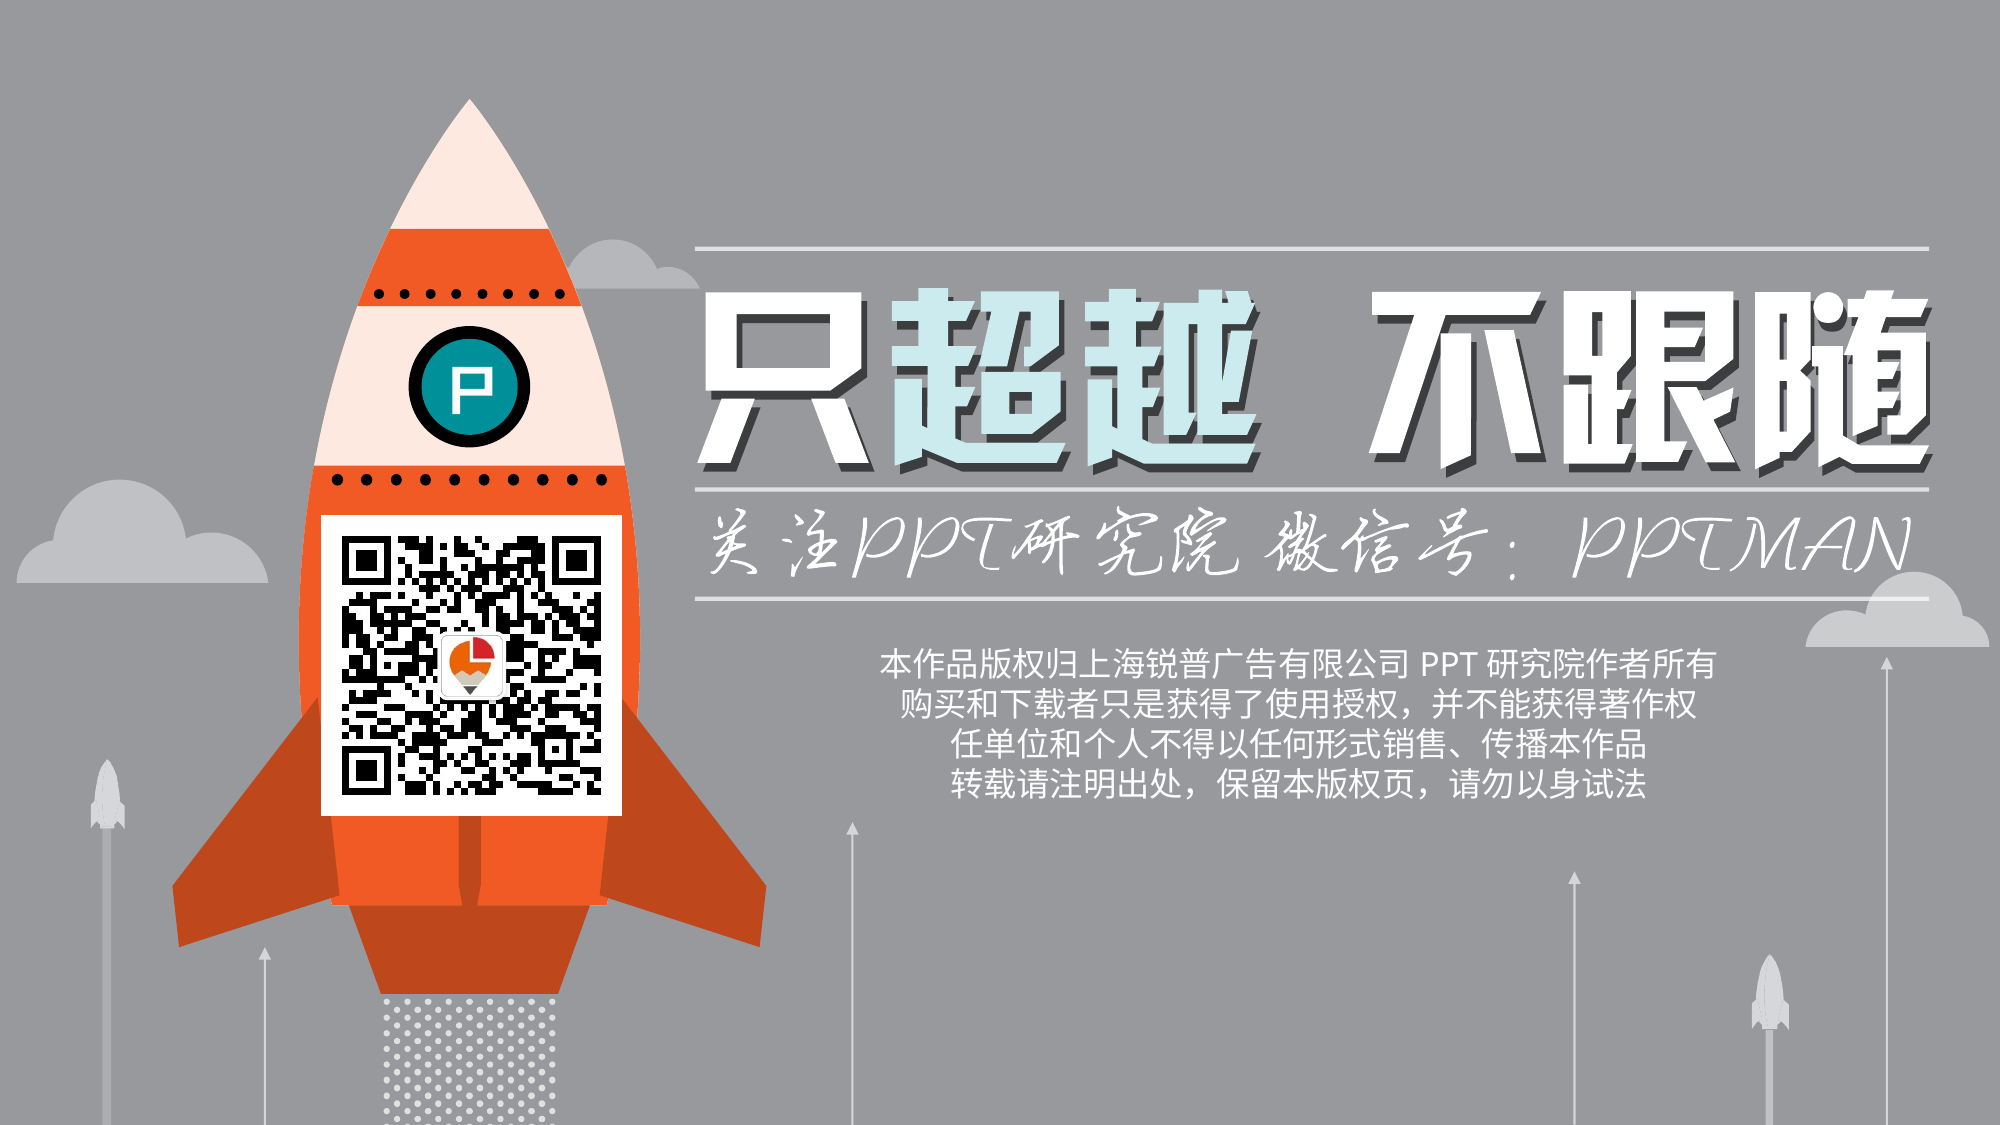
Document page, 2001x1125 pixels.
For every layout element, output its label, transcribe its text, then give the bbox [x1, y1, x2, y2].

text_box [1089, 368, 1116, 377]
text_box [1890, 340, 1931, 444]
text_box [1167, 419, 1197, 442]
text_box [1367, 290, 1543, 471]
text_box [809, 397, 871, 464]
text_box 本作品版权归上海锐普广告有限公司PPT研究院作者所有 购买和下载者只是获得了使用授权，并不能获得著作权 任单位和个人不得以任何形式销售、传播本作品 转载请注明出处，保留本版权页，请勿以身试法 [767, 635, 1898, 811]
text_box [767, 300, 869, 401]
text_box [1593, 313, 1601, 355]
text_box [1417, 527, 1490, 578]
text_box [950, 308, 981, 344]
text_box [1855, 399, 1899, 444]
text_box [1879, 370, 1899, 390]
text_box [1137, 309, 1162, 345]
text_box [1666, 389, 1671, 440]
text_box [905, 515, 1014, 579]
text_box [850, 515, 906, 579]
text_box [985, 379, 1068, 441]
text_box [1754, 289, 1931, 471]
text_box [1224, 338, 1259, 413]
text_box [1618, 298, 1635, 388]
text_box [1010, 514, 1082, 577]
text_box [1568, 377, 1590, 383]
text_box [1084, 287, 1259, 468]
text_box [793, 512, 806, 527]
text_box [1758, 385, 1816, 480]
text_box [1190, 326, 1196, 411]
text_box [16, 479, 172, 583]
text_box [984, 313, 1029, 370]
text_box [1376, 316, 1412, 325]
text_box [1883, 306, 1934, 331]
text_box [1781, 315, 1786, 358]
text_box [1508, 540, 1516, 550]
text_box [1514, 337, 1548, 464]
text_box [1562, 290, 1738, 465]
text_box [1095, 504, 1164, 577]
text_box [1089, 323, 1107, 332]
text_box [1438, 506, 1469, 539]
text_box [780, 537, 794, 545]
text_box [1845, 357, 1851, 436]
text_box [1728, 515, 1803, 573]
text_box [0, 0, 2000, 1125]
text_box [1618, 397, 1635, 443]
text_box [1808, 571, 1990, 647]
text_box [1821, 453, 1935, 478]
text_box [789, 554, 804, 578]
text_box [1508, 572, 1516, 582]
text_box [1262, 510, 1340, 574]
text_box [1879, 352, 1899, 361]
text_box [1092, 451, 1263, 477]
text_box [896, 322, 917, 331]
text_box [1570, 515, 1627, 579]
text_box [1625, 515, 1734, 579]
text_box [1372, 342, 1439, 464]
text_box [1850, 319, 1856, 328]
text_box [1445, 341, 1478, 480]
text_box [1170, 505, 1240, 577]
text_box [837, 406, 877, 473]
text_box [890, 287, 1068, 468]
text_box [1799, 515, 1912, 575]
text_box [1812, 306, 1848, 344]
text_box [1803, 362, 1817, 377]
text_box [899, 450, 1073, 476]
text_box [1442, 299, 1549, 332]
text_box [1224, 305, 1263, 359]
text_box [1028, 299, 1066, 370]
text_box [1339, 507, 1411, 575]
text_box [172, 99, 767, 1125]
text_box [1144, 354, 1162, 386]
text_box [1751, 954, 1789, 1125]
text_box [1666, 299, 1740, 391]
text_box [1640, 449, 1695, 472]
text_box [767, 291, 863, 392]
text_box [1201, 421, 1264, 442]
text_box [1568, 451, 1636, 474]
text_box [1144, 395, 1162, 440]
text_box [957, 394, 980, 439]
text_box [1781, 382, 1786, 430]
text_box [90, 759, 125, 1125]
text_box [896, 367, 926, 376]
text_box [805, 507, 839, 570]
text_box [1716, 394, 1741, 439]
text_box [1706, 440, 1743, 473]
text_box [957, 353, 980, 385]
